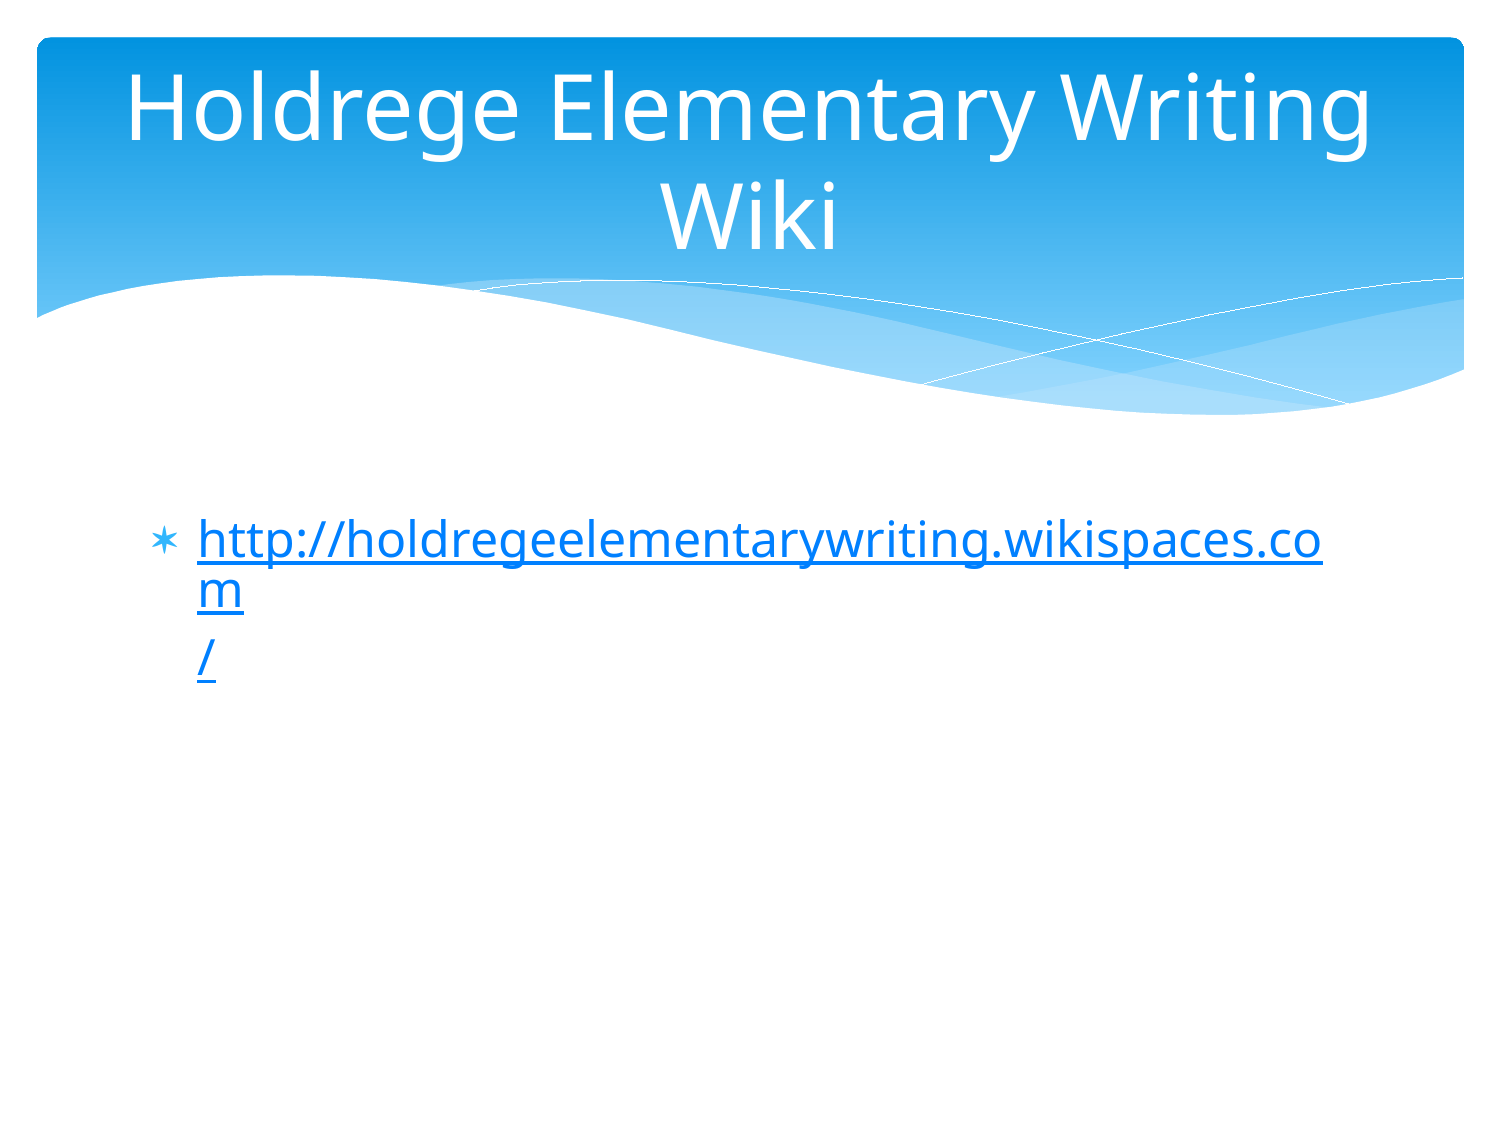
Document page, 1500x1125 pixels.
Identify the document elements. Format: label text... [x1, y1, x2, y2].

list http://holdregeelementarywriting.wikispaces.com/ [137, 500, 1353, 662]
title Holdrege Elementary Writing Wiki [75, 55, 1425, 261]
